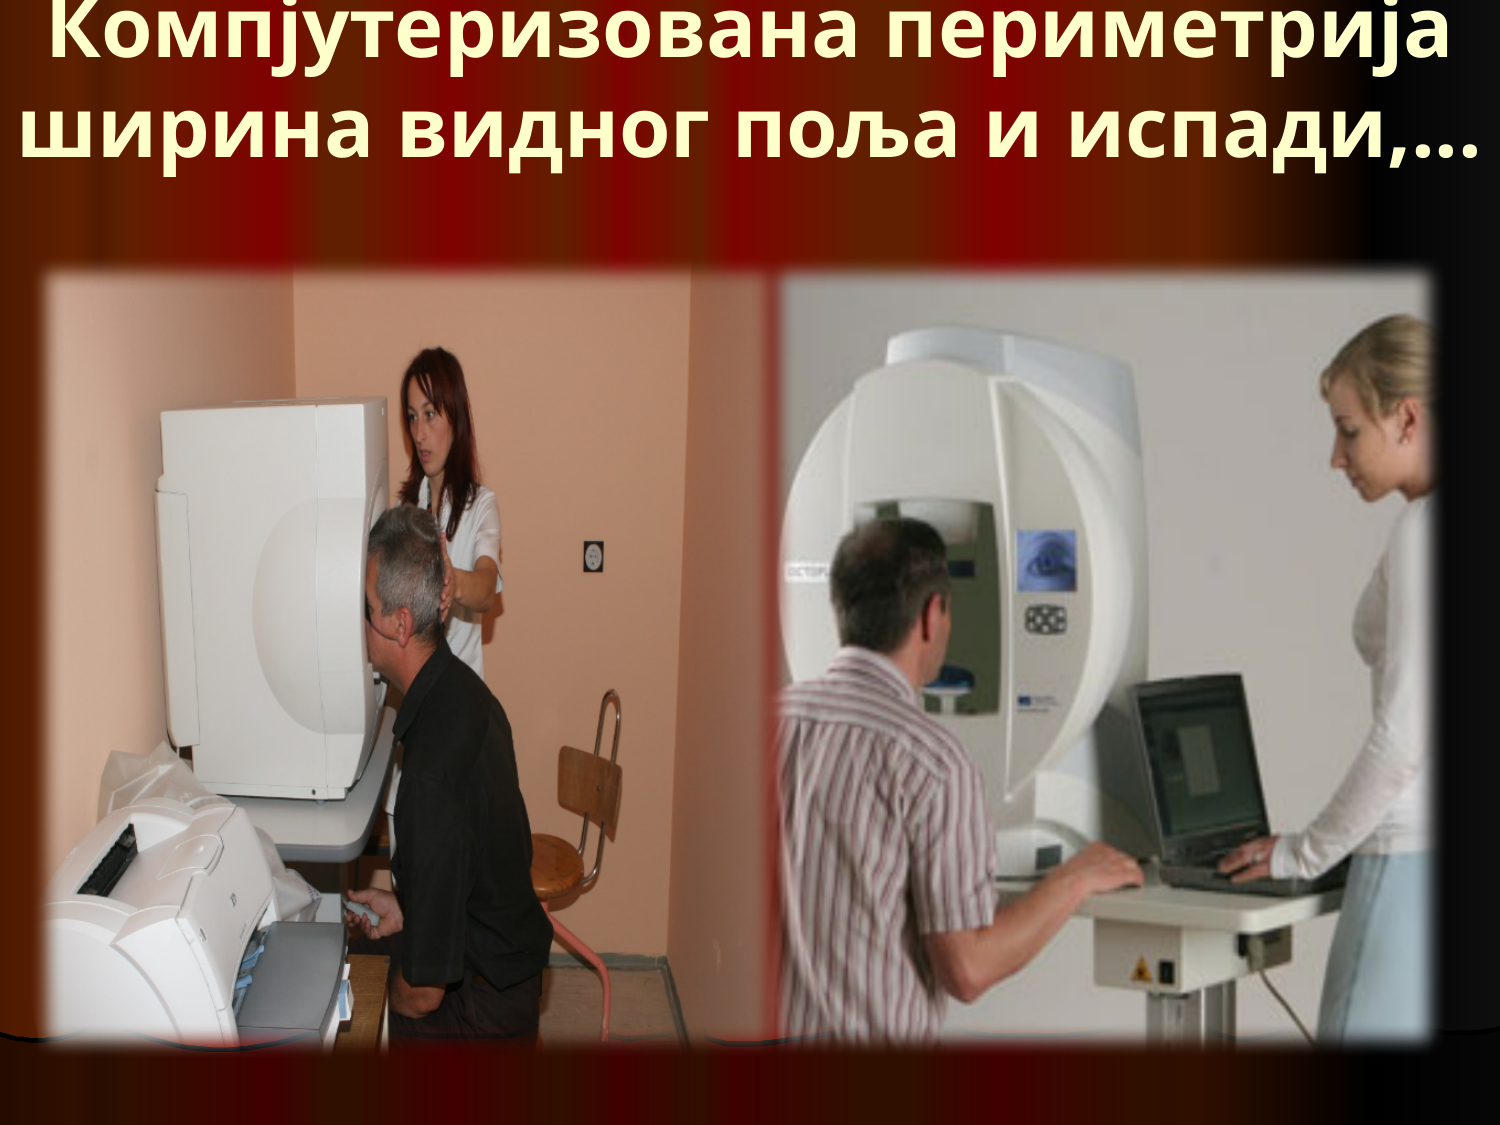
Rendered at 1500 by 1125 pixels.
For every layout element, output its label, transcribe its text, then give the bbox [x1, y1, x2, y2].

title Компјутеризована периметрија ширина видног поља и испади,... [0, 30, 1500, 219]
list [761, 255, 1447, 1059]
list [29, 255, 759, 1059]
